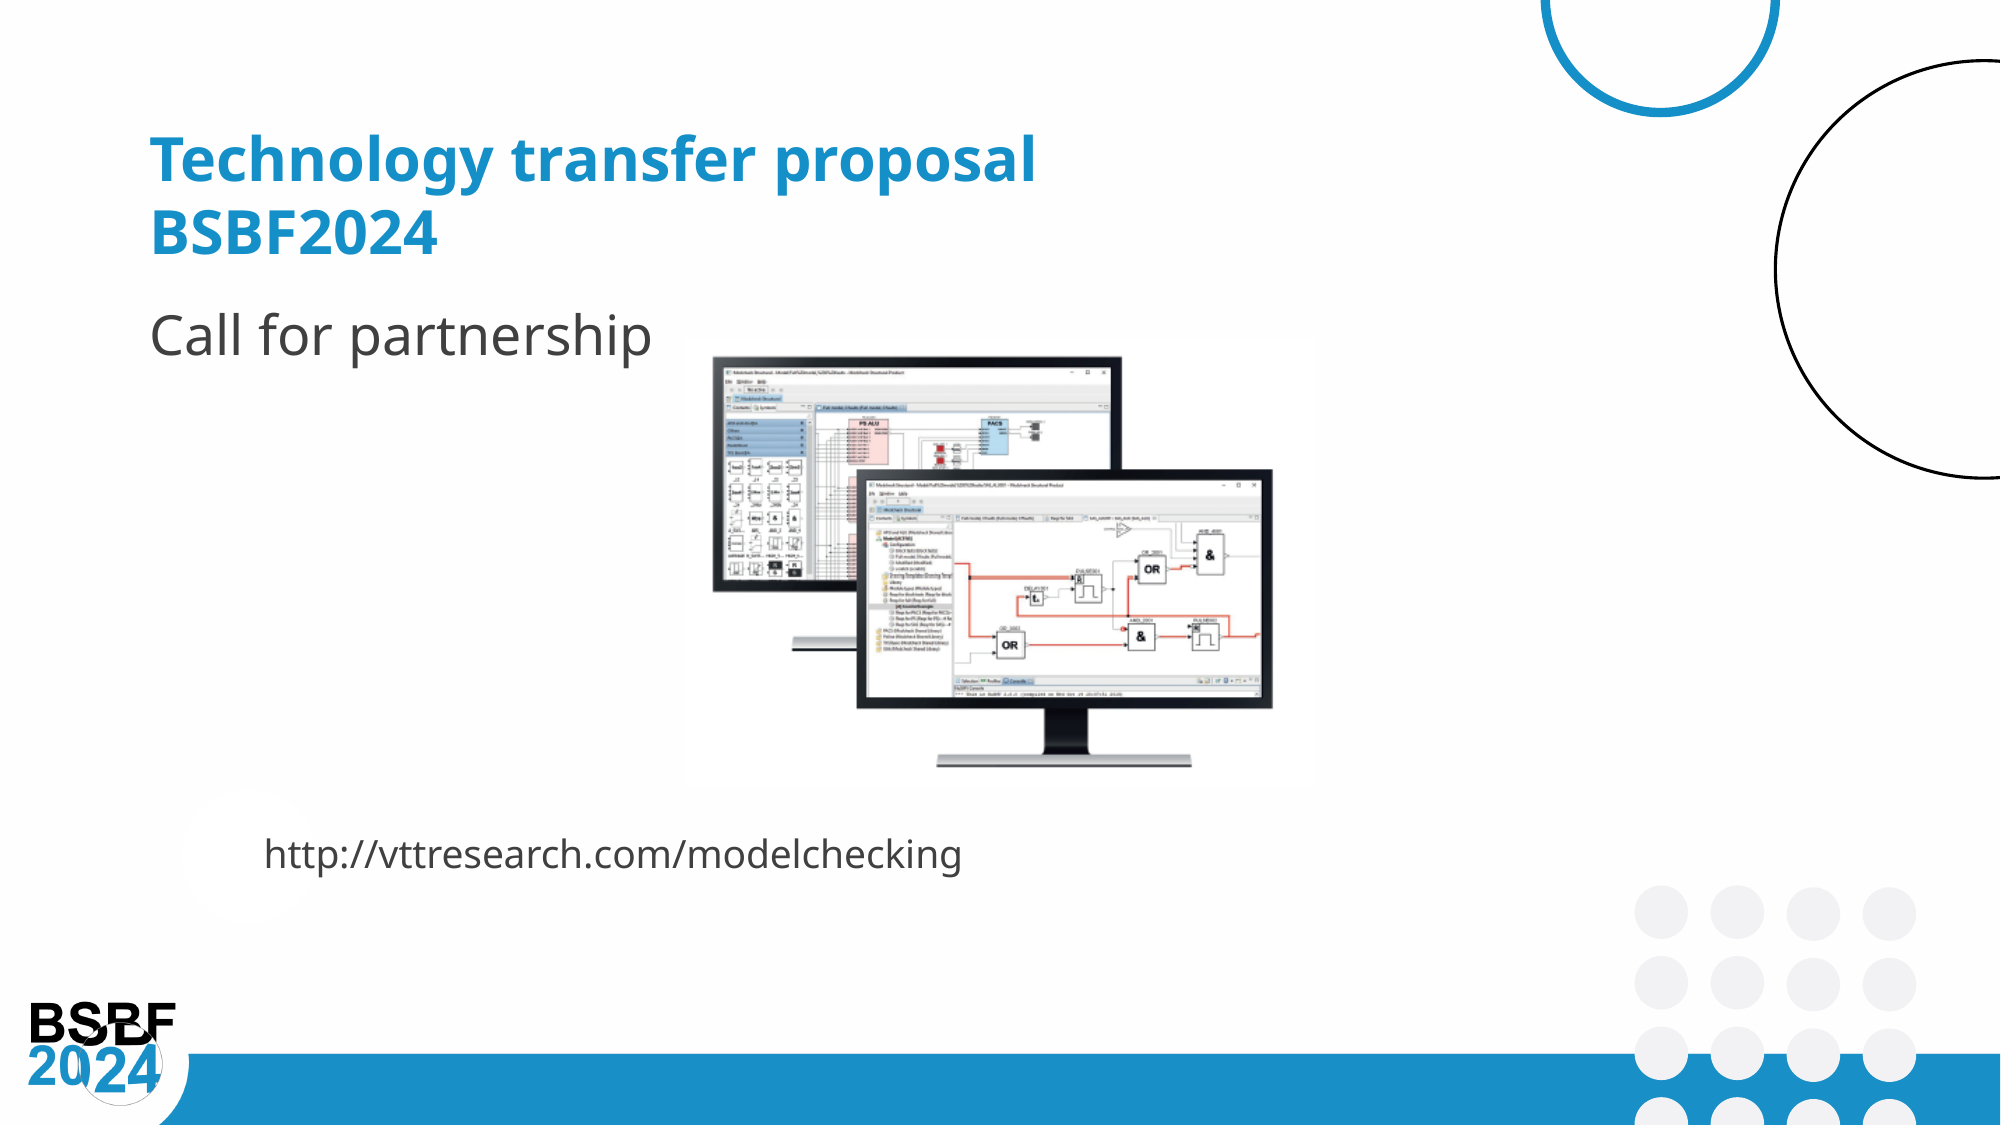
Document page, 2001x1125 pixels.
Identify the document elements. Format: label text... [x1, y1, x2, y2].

picture [0, 0, 2001, 1125]
text_box [1774, 59, 2000, 480]
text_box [1571, 948, 1980, 1125]
text_box [1544, 0, 1777, 114]
text_box http://vttresearch.com/modelchecking [248, 822, 1050, 884]
text_box [180, 787, 312, 925]
text_box Technology transfer proposal BSBF2024 Call for partnership [134, 112, 1307, 374]
